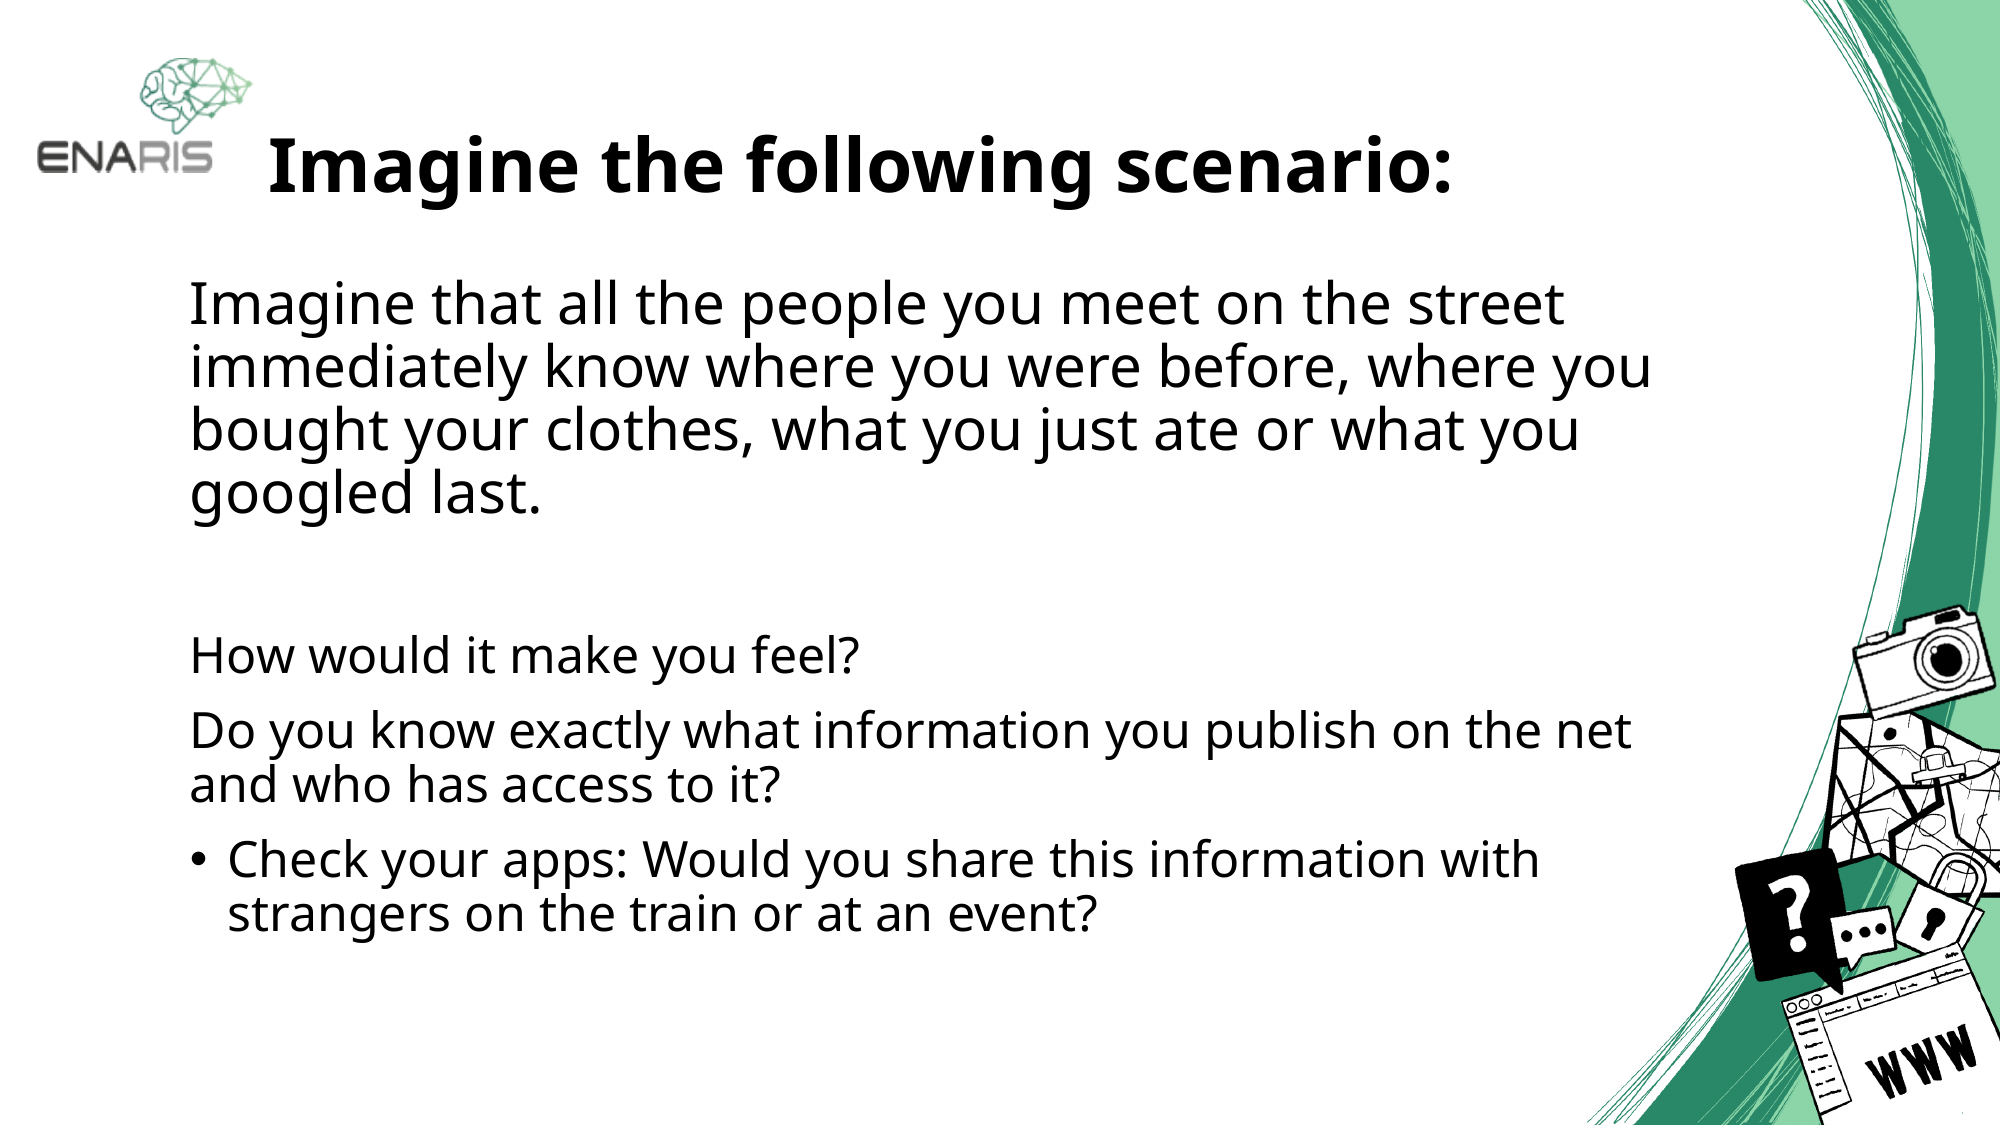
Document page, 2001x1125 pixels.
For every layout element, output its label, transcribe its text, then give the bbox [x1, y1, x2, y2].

list Imagine that all the people you meet on the street immediately know where you were before, where you bought your clothes, what you just ate or what you googled last. How would it make you feel? Do you know exactly what information you publish on the net and who has access to it? Check your apps: Would you share this information with strangers on the train or at an event? [137, 267, 1728, 1050]
title Imagine the following scenario: [253, 59, 1863, 278]
picture [37, 58, 254, 173]
picture [408, 0, 2000, 1125]
